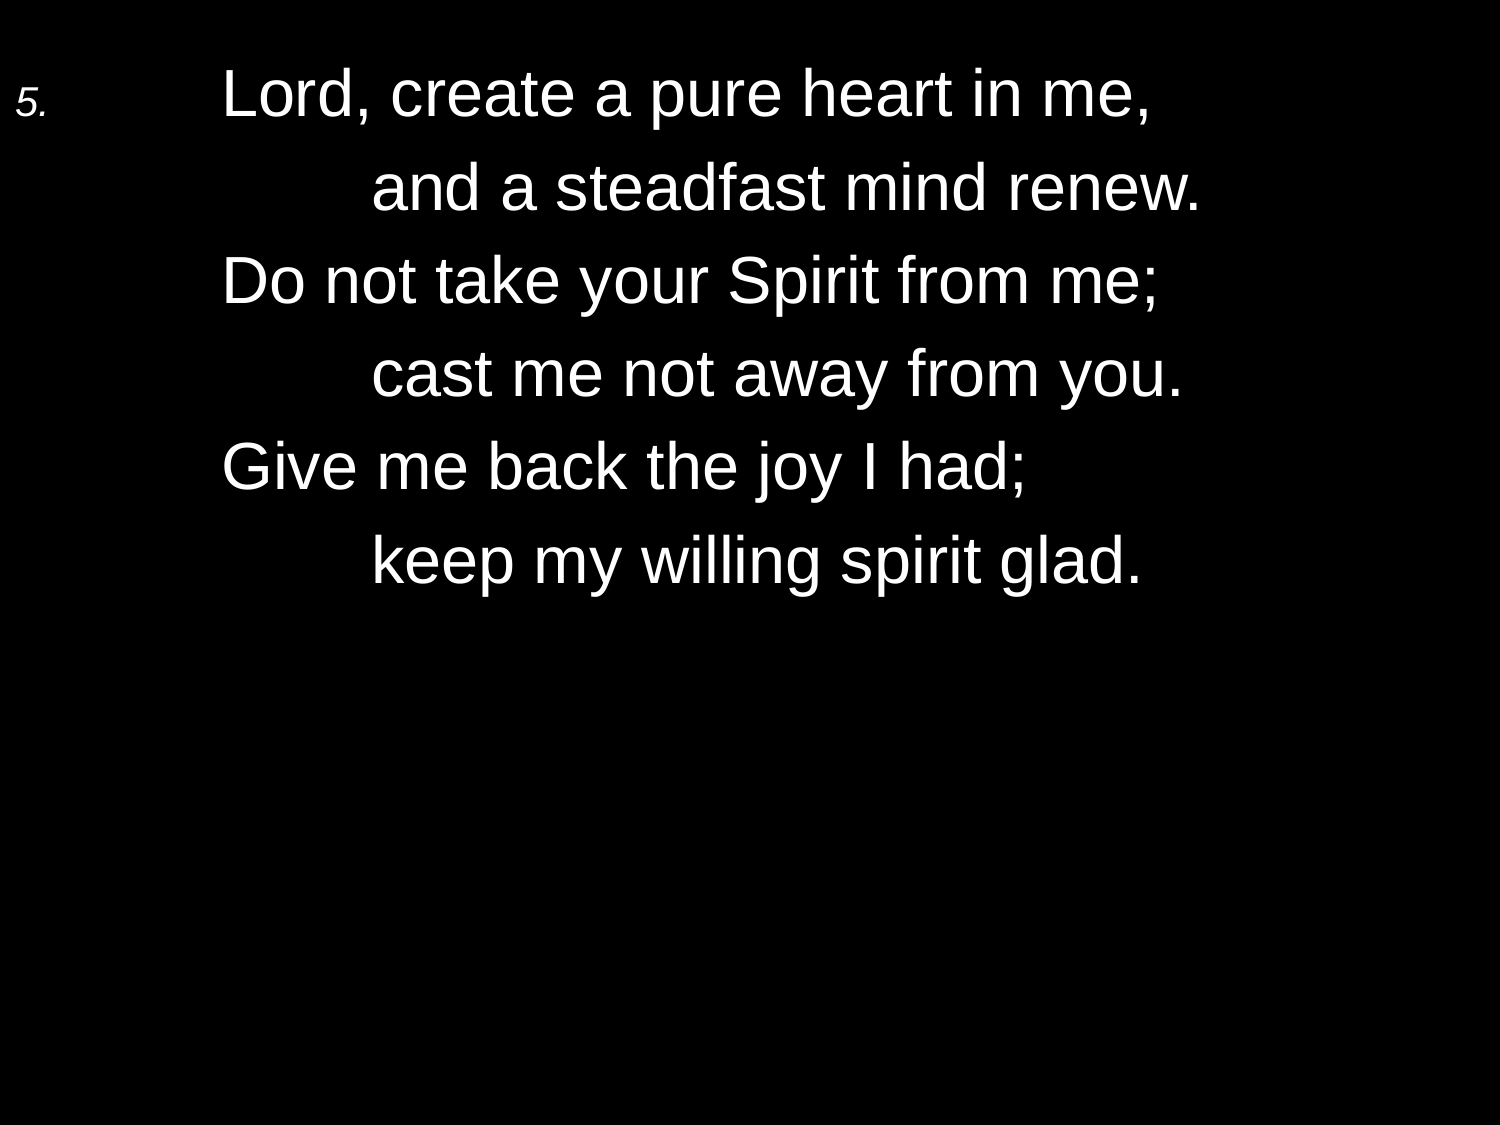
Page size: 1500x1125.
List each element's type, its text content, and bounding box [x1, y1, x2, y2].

list 5. Lord, create a pure heart in me, and a steadfast mind renew. Do not take your Spirit from me; cast me not away from you. Give me back the joy I had; keep my willing spirit glad. [0, 42, 1500, 1047]
